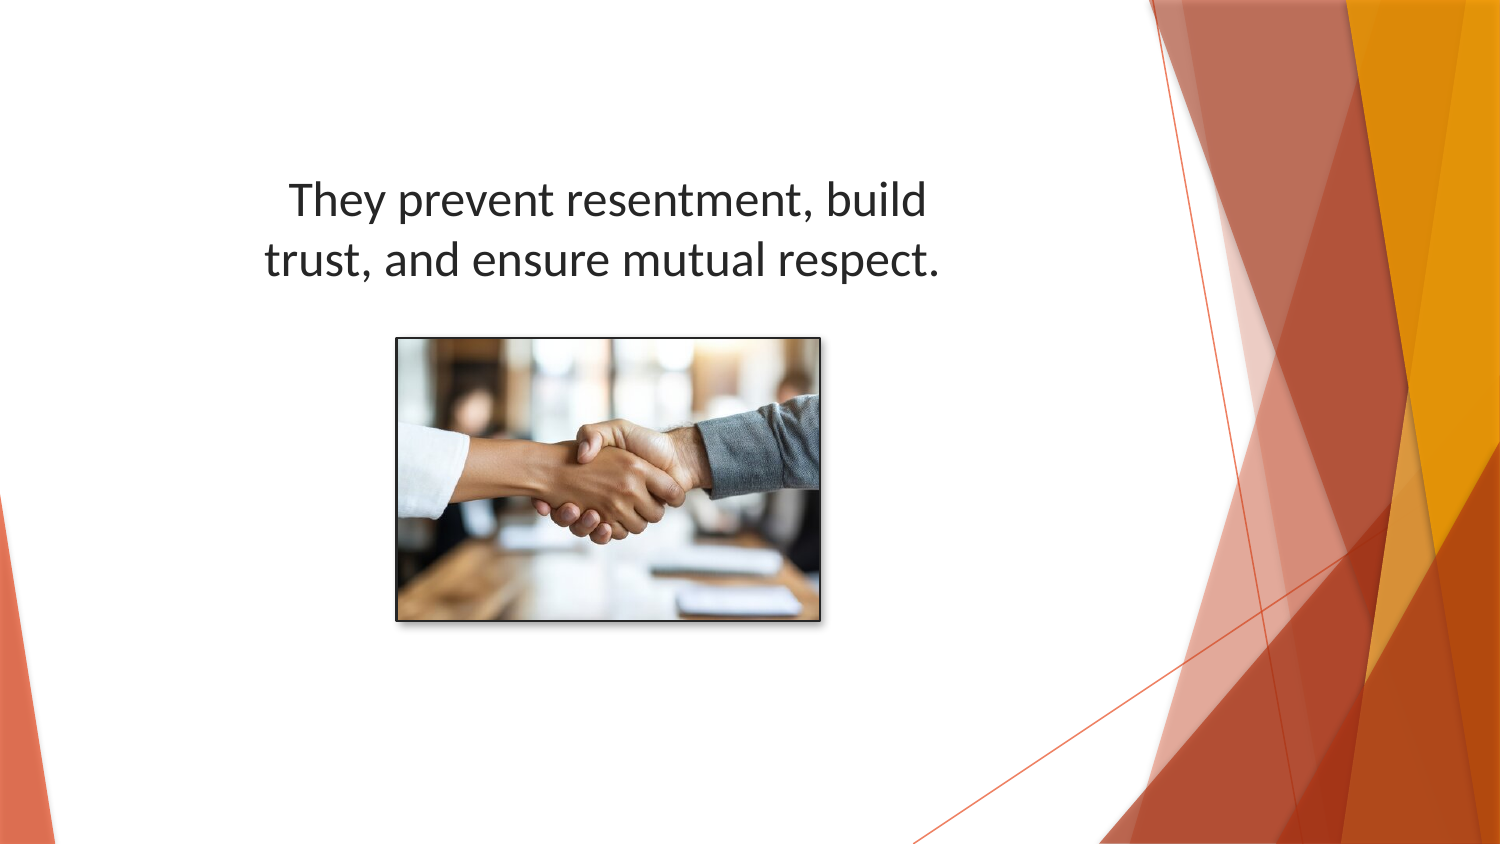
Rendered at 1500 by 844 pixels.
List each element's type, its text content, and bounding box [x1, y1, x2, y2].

list They prevent resentment, build trust, and ensure mutual respect. [242, 114, 975, 340]
picture [397, 338, 820, 621]
